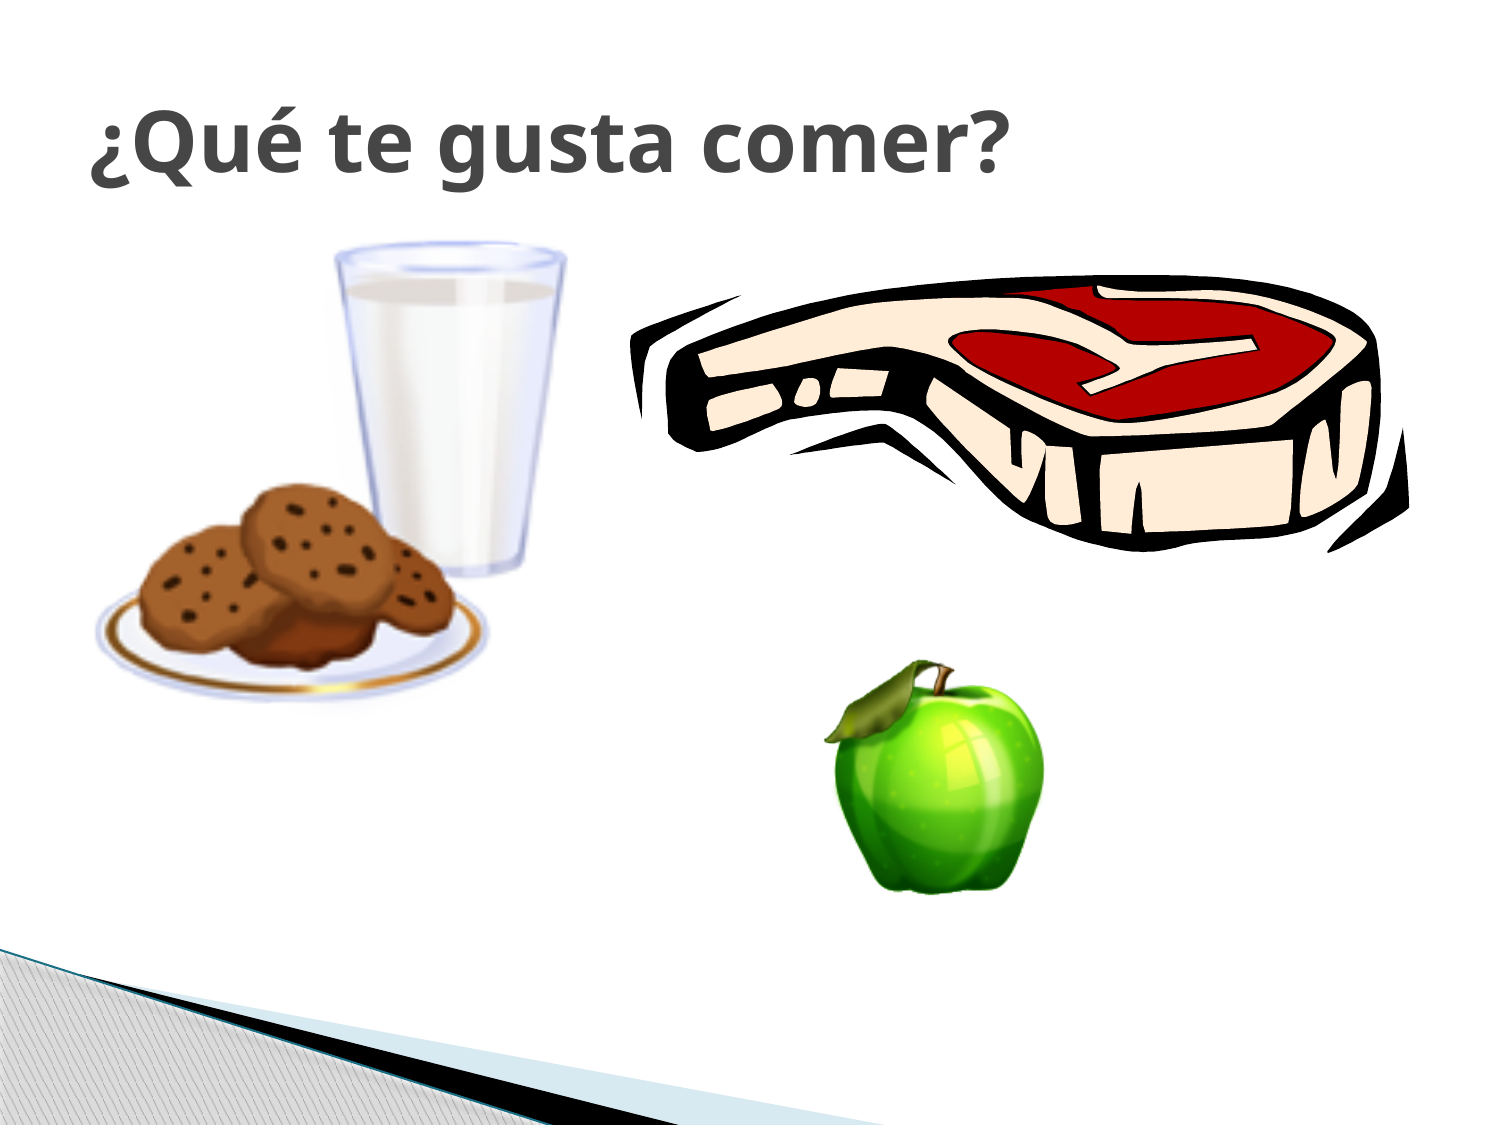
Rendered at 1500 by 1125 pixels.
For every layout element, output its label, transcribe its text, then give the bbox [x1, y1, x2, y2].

picture [74, 224, 576, 726]
title ¿Qué te gusta comer? [75, 45, 1425, 233]
picture [624, 274, 1411, 555]
picture [787, 637, 1069, 919]
